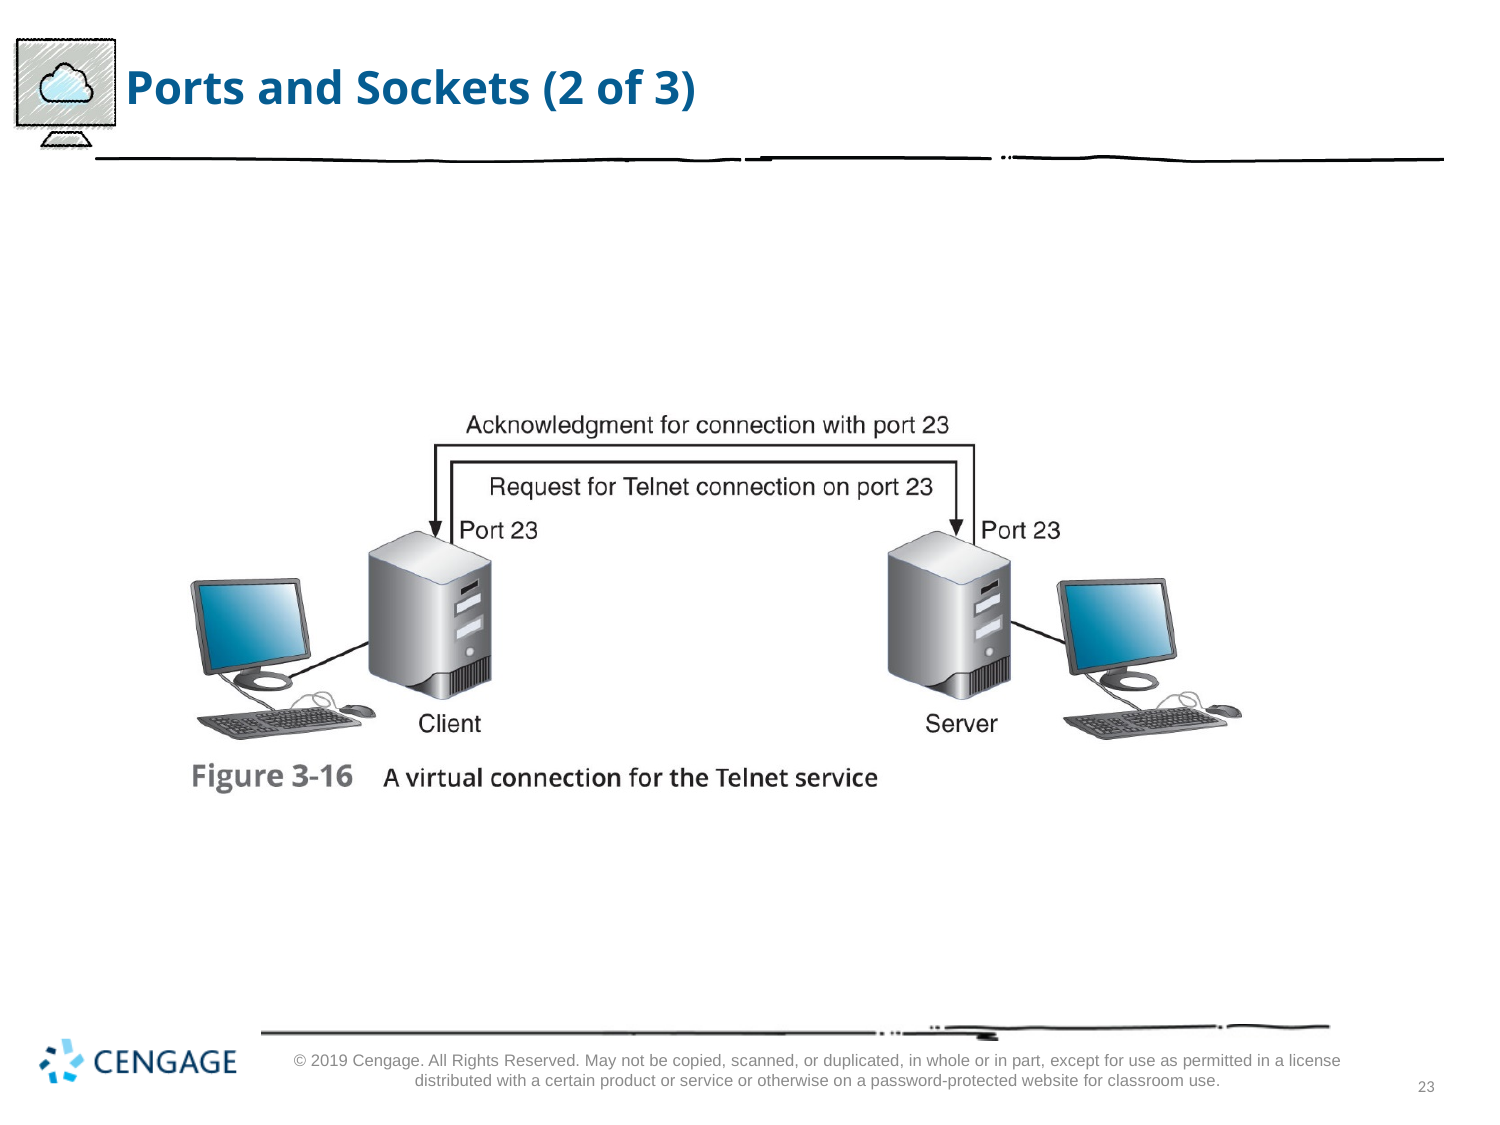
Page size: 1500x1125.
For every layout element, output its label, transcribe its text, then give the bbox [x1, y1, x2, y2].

picture [261, 1024, 1331, 1041]
picture [13, 36, 117, 151]
picture [19, 1025, 249, 1096]
picture [95, 155, 1444, 163]
footer © 2019 Cengage. All Rights Reserved. May not be copied, scanned, or duplicated, in whole or in part, except for use as permitted in a license distributed with a certain product or service or otherwise on a password-protected website for classroom use. [262, 1050, 1375, 1091]
picture [187, 412, 1245, 796]
title Ports and Sockets (2 of 3) [125, 66, 1442, 116]
